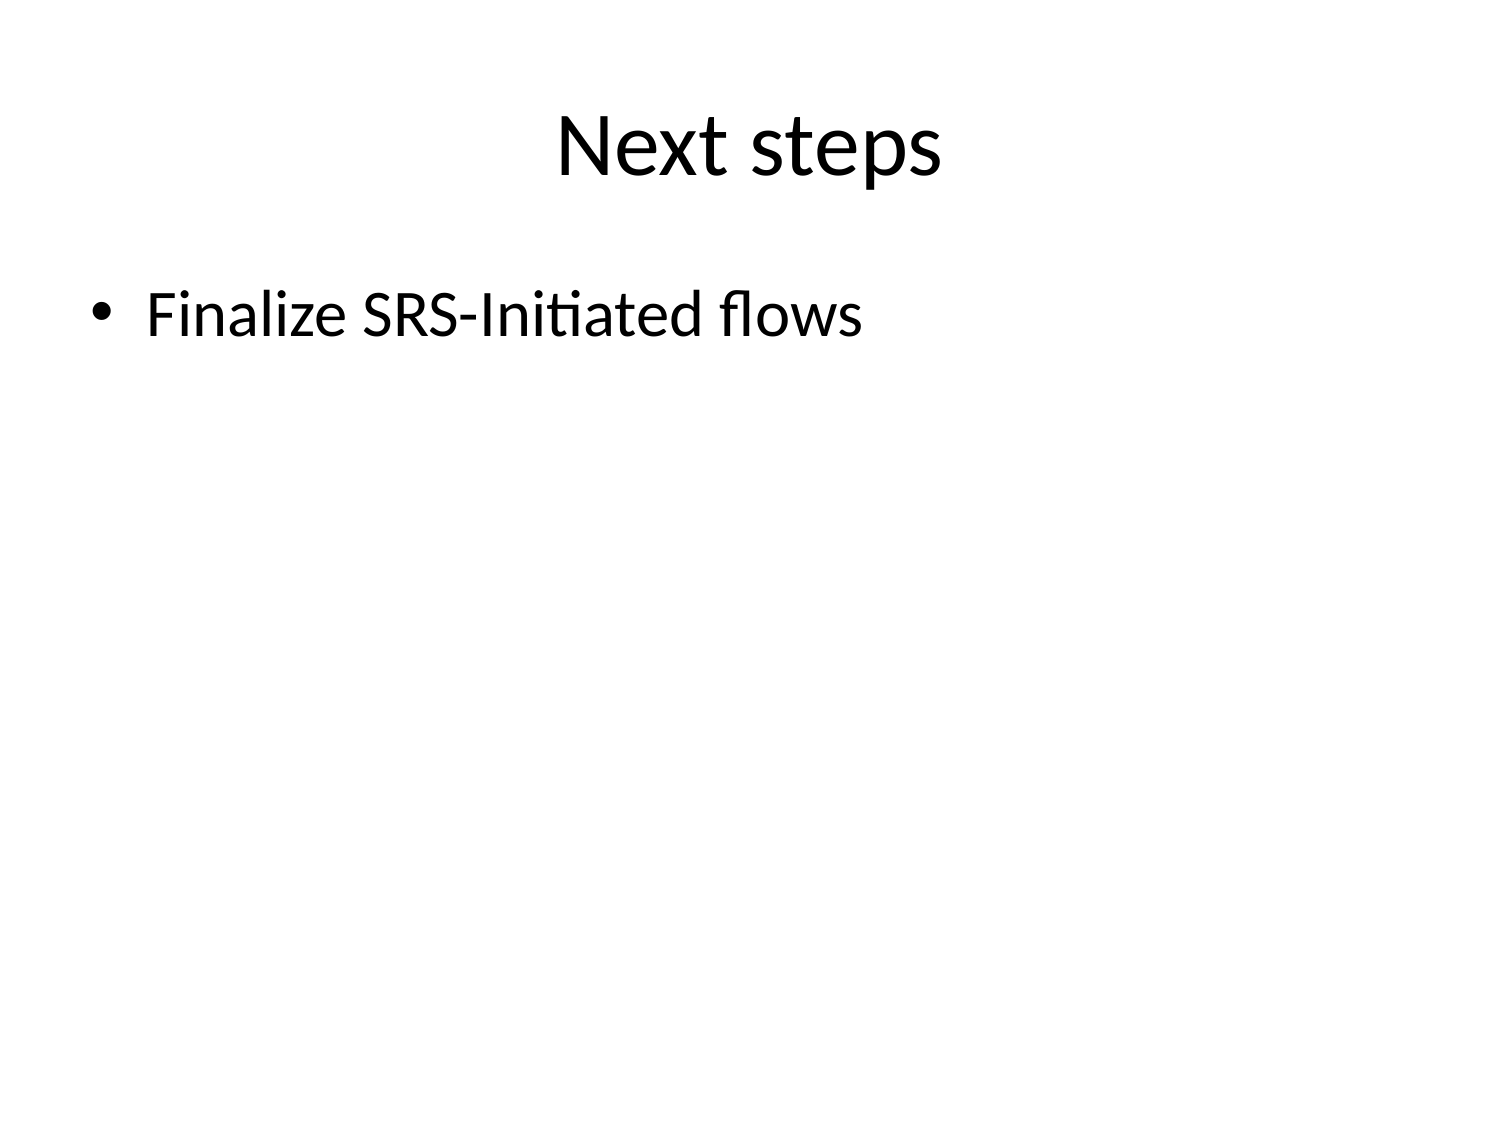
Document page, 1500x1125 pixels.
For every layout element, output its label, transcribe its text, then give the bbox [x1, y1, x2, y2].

list Finalize SRS-Initiated flows [75, 262, 1425, 1005]
title Next steps [75, 45, 1425, 233]
